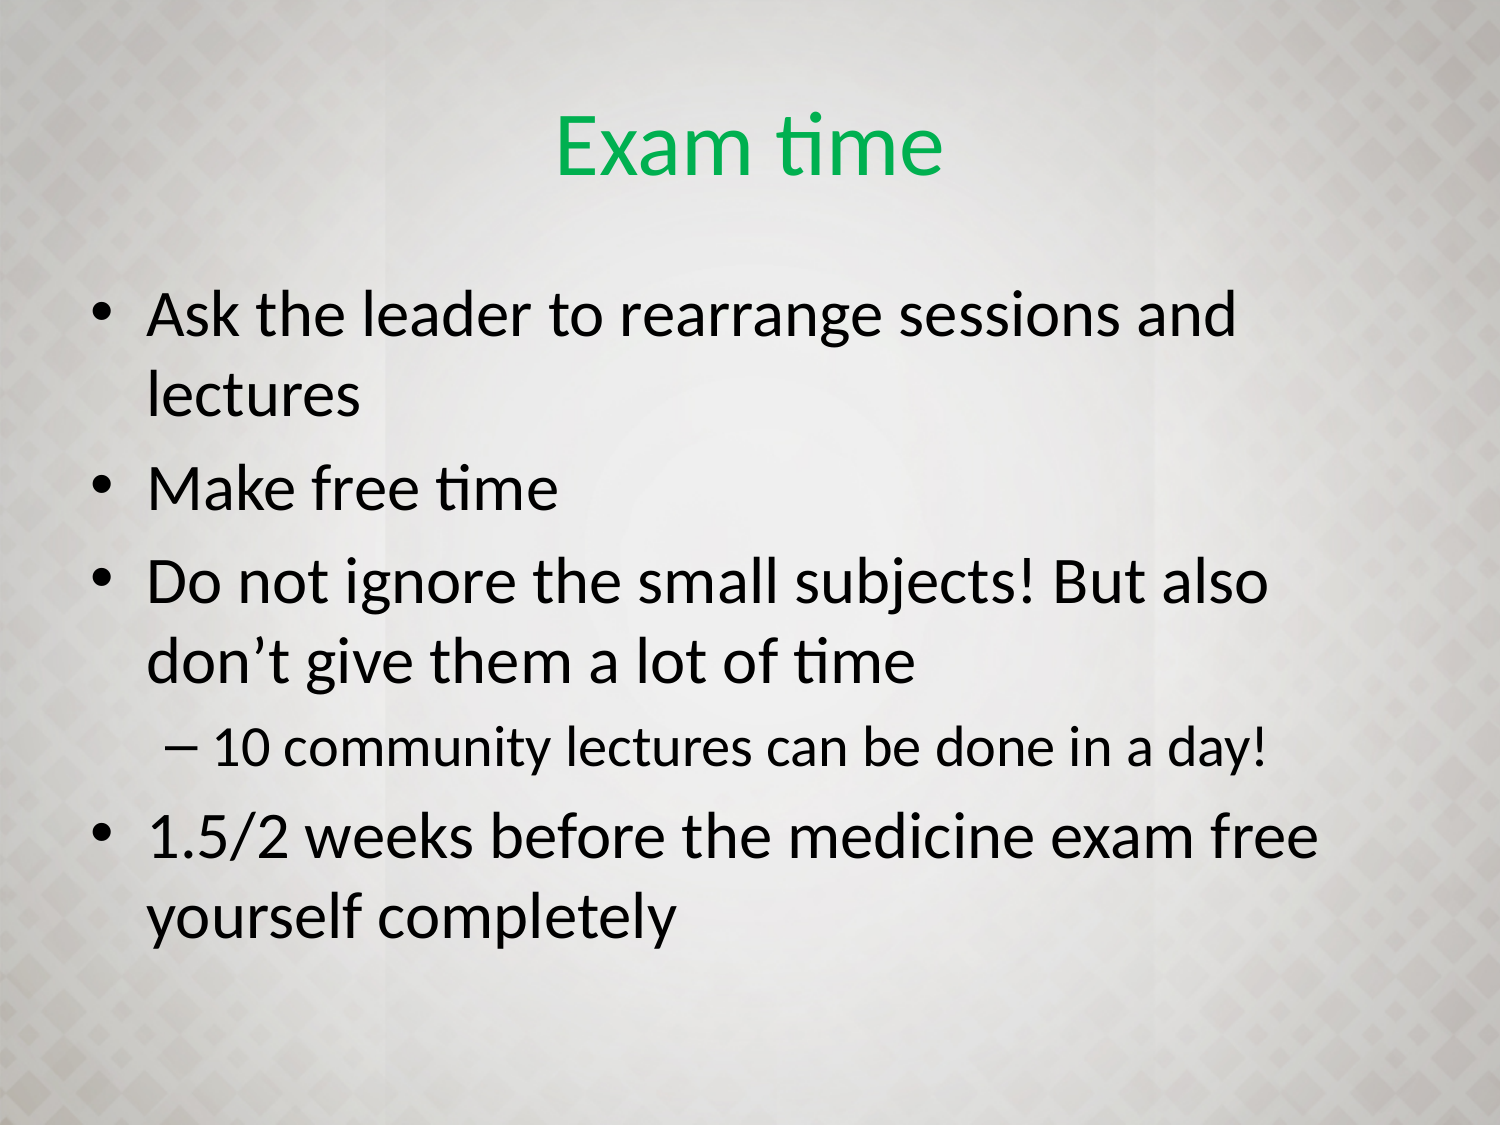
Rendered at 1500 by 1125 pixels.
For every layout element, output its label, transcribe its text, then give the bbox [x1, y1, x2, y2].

list Ask the leader to rearrange sessions and lectures Make free time Do not ignore the small subjects! But also don’t give them a lot of time 10 community lectures can be done in a day! 1.5/2 weeks before the medicine exam free yourself completely [75, 262, 1425, 1005]
picture [0, 0, 1500, 1125]
title Exam time [75, 45, 1425, 233]
